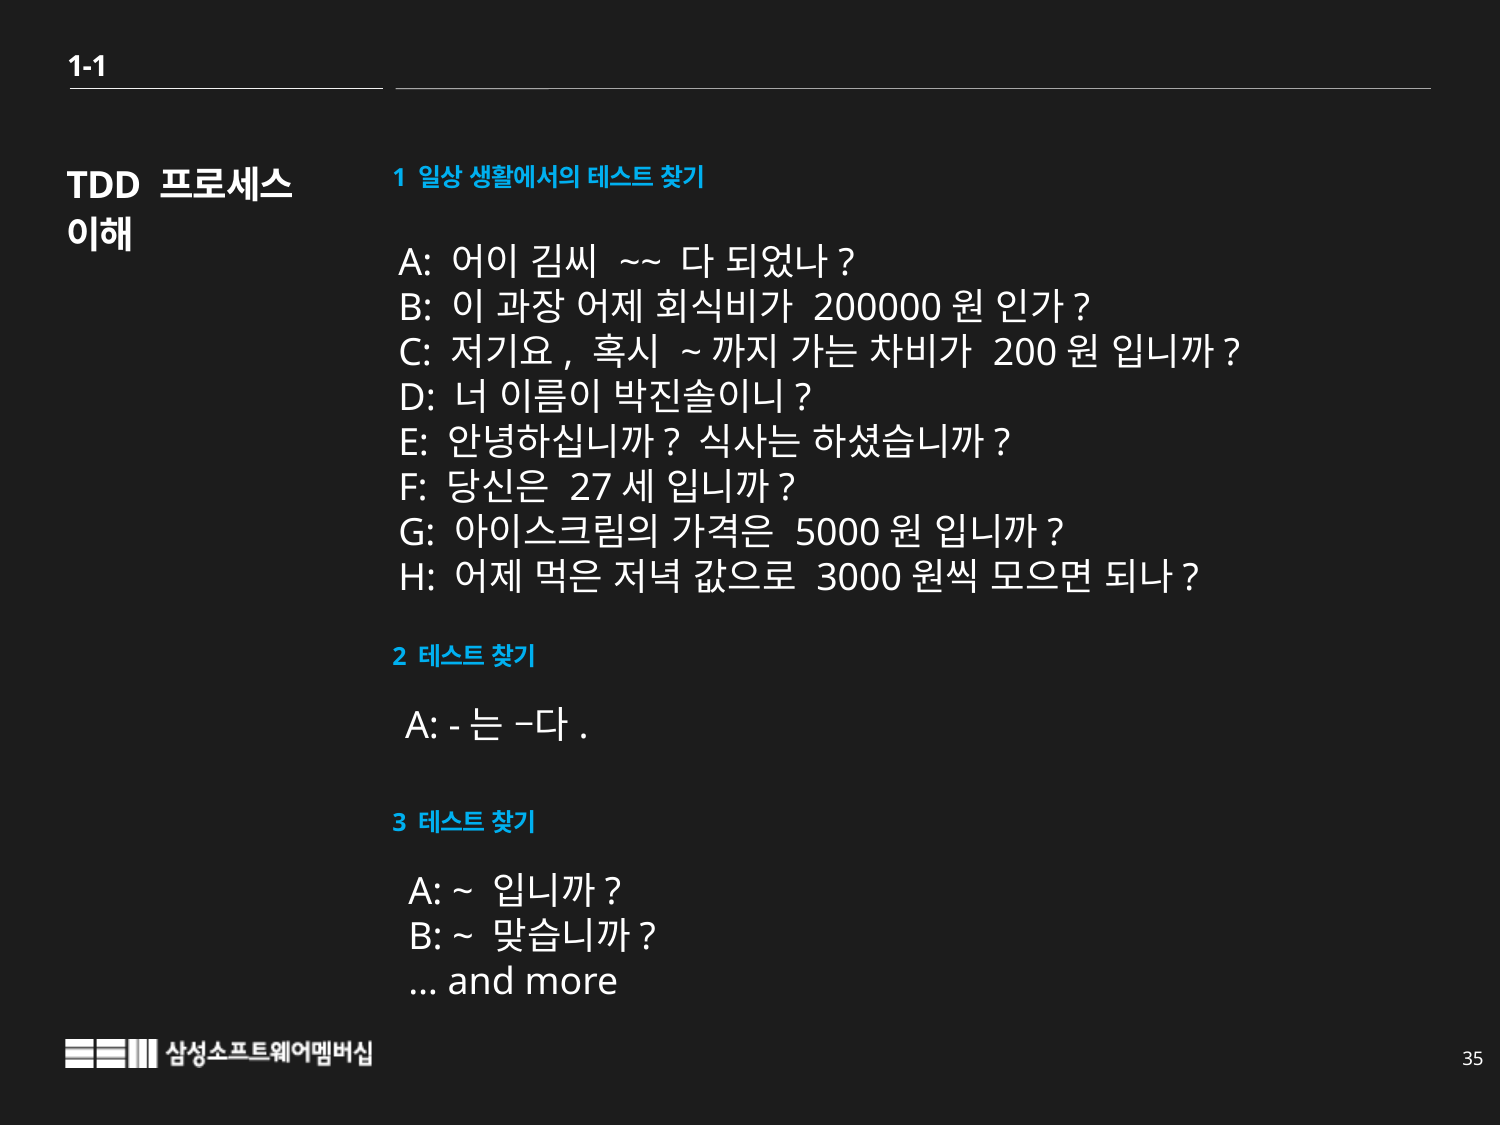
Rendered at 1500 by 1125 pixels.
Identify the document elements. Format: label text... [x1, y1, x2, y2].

text_box 1 일상 생활에서의 테스트 찾기 [377, 154, 803, 199]
text_box 3 테스트 찾기 [377, 798, 803, 844]
text_box A: 어이 김씨 ~~ 다 되었나? B: 이 과장 어제 회식비가 200000원 인가? C: 저기요, 혹시 ~까지 가는 차비가 200원 입니까? D: 너 이름이 박진솔이니? E: 안녕하십니까? 식사는 하셨습니까? F: 당신은 27세 입니까? G: 아이스크림의 가격은 5000원 입니까? H: 어제 먹은 저녁 값으로 3000원씩 모으면 되나? [383, 231, 1255, 606]
picture [64, 1039, 375, 1068]
text_box 1-1 [52, 39, 123, 90]
text_box 35 [1377, 1039, 1499, 1080]
text_box A: ~ 입니까? B: ~ 맞습니까? … and more [393, 859, 671, 1010]
text_box TDD 프로세스 이해 [51, 148, 338, 264]
text_box 2 테스트 찾기 [377, 633, 803, 679]
text_box A: -는 –다. [390, 694, 604, 754]
